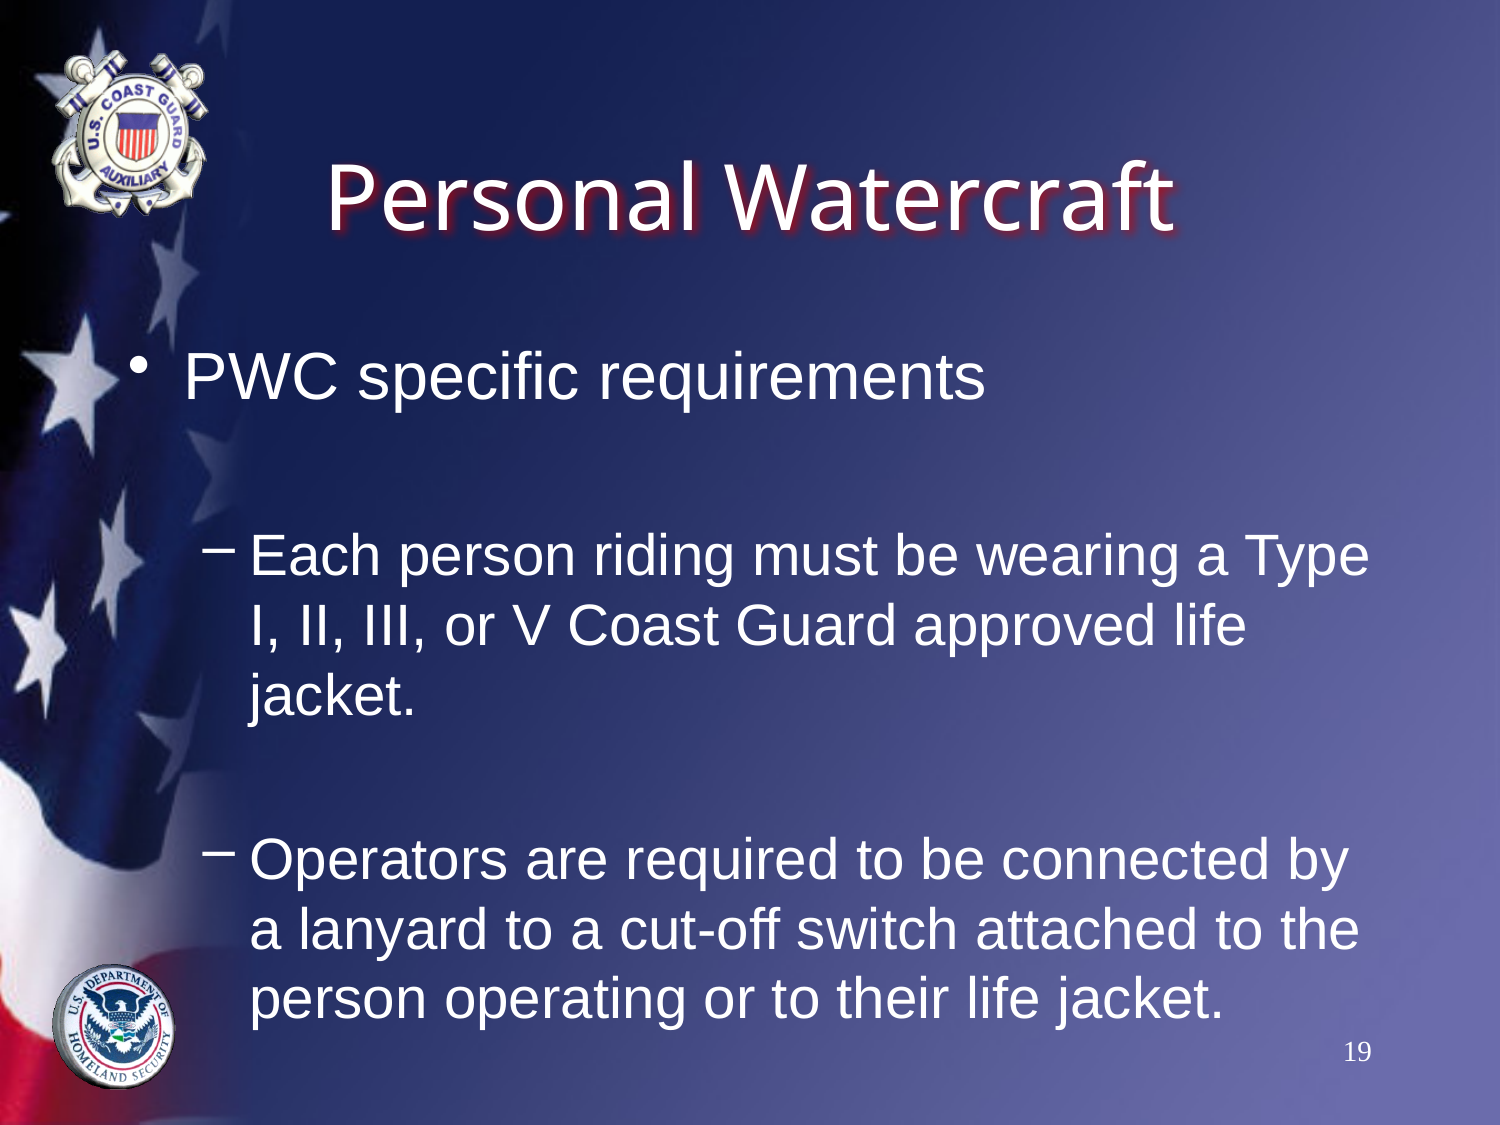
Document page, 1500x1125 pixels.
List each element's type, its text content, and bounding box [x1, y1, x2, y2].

list PWC specific requirements Each person riding must be wearing a Type I, II, III, or V Coast Guard approved life jacket. Operators are required to be connected by a lanyard to a cut-off switch attached to the person operating or to their life jacket. [112, 324, 1388, 1088]
picture [0, 0, 1500, 1125]
slide_number 19 [1074, 1025, 1388, 1100]
title Personal Watercraft [112, 99, 1388, 288]
